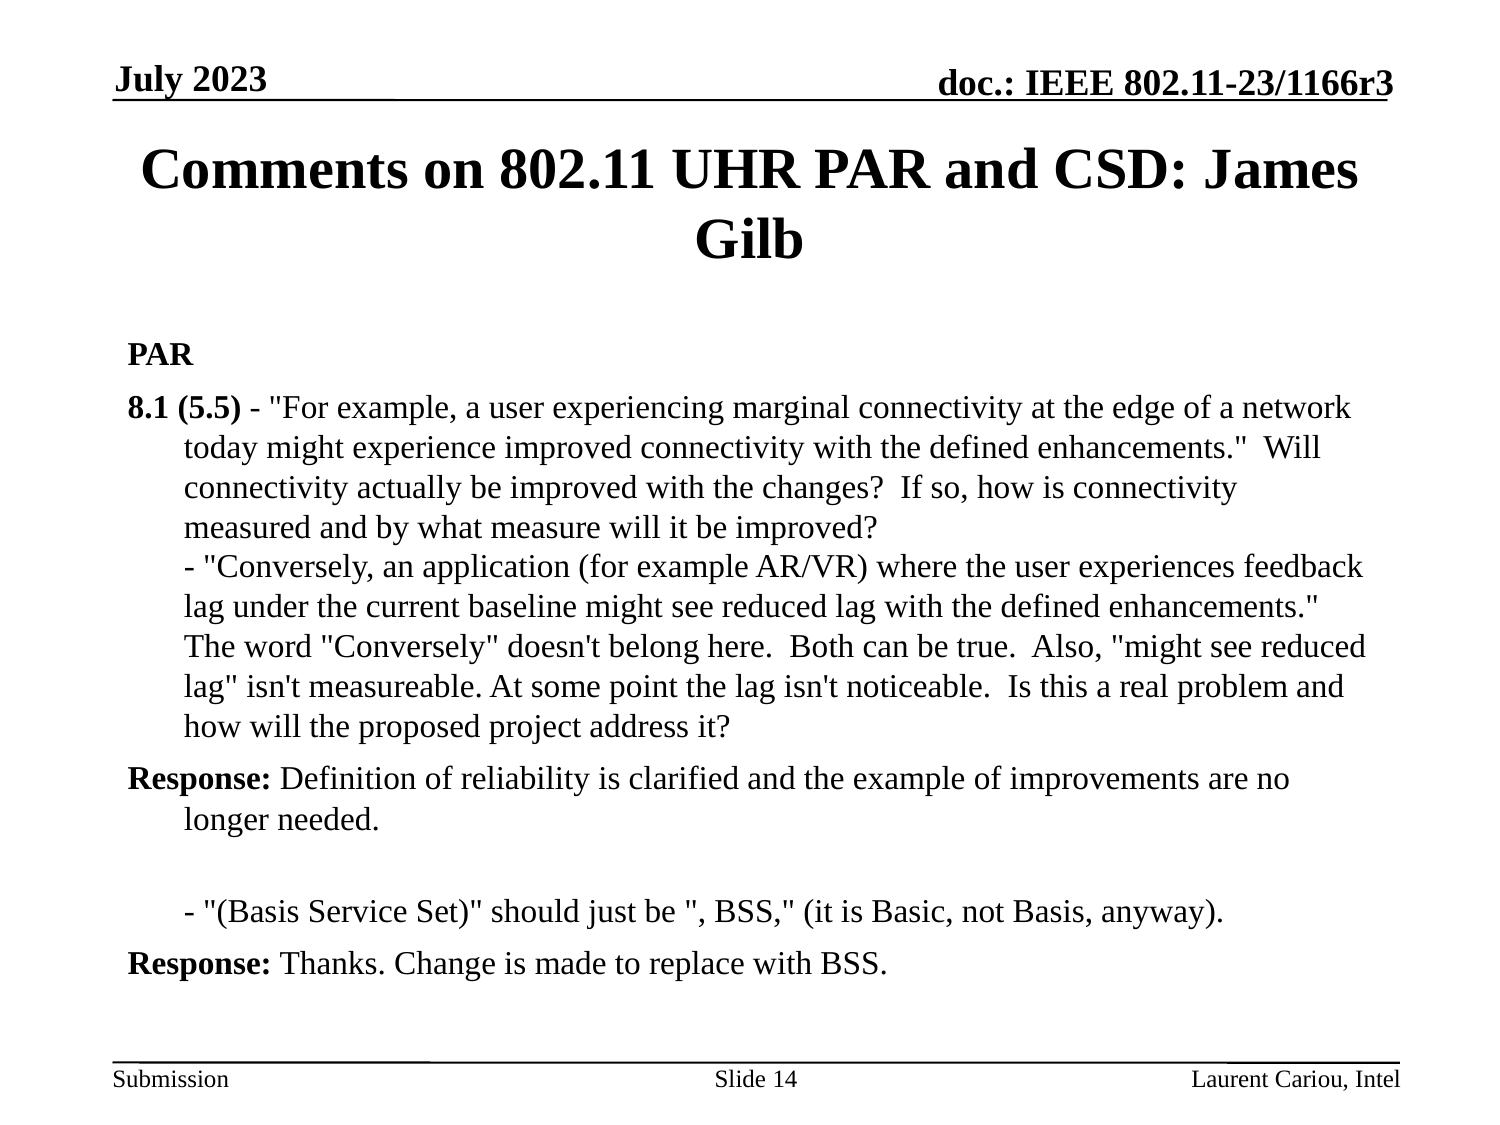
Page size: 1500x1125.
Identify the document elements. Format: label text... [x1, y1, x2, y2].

slide_number Slide 14 [712, 1061, 800, 1123]
title Comments on 802.11 UHR PAR and CSD: James Gilb [112, 112, 1388, 288]
footer Laurent Cariou, Intel [878, 1061, 1402, 1093]
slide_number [114, 54, 423, 100]
list PAR 8.1 (5.5) - "For example, a user experiencing marginal connectivity at the edge of a network today might experience improved connectivity with the defined enhancements." Will connectivity actually be improved with the changes? If so, how is connectivity measured and by what measure will it be improved? - "Conversely, an application (for example AR/VR) where the user experiences feedback lag under the current baseline might see reduced lag with the defined enhancements." The word "Conversely" doesn't belong here. Both can be true. Also, "might see reduced lag" isn't measureable. At some point the lag isn't noticeable. Is this a real problem and how will the proposed project address it? Response: Definition of reliability is clarified and the example of improvements are no longer needed. - "(Basis Service Set)" should just be ", BSS," (it is Basic, not Basis, anyway). Response: Thanks. Change is made to replace with BSS. [112, 324, 1388, 1000]
